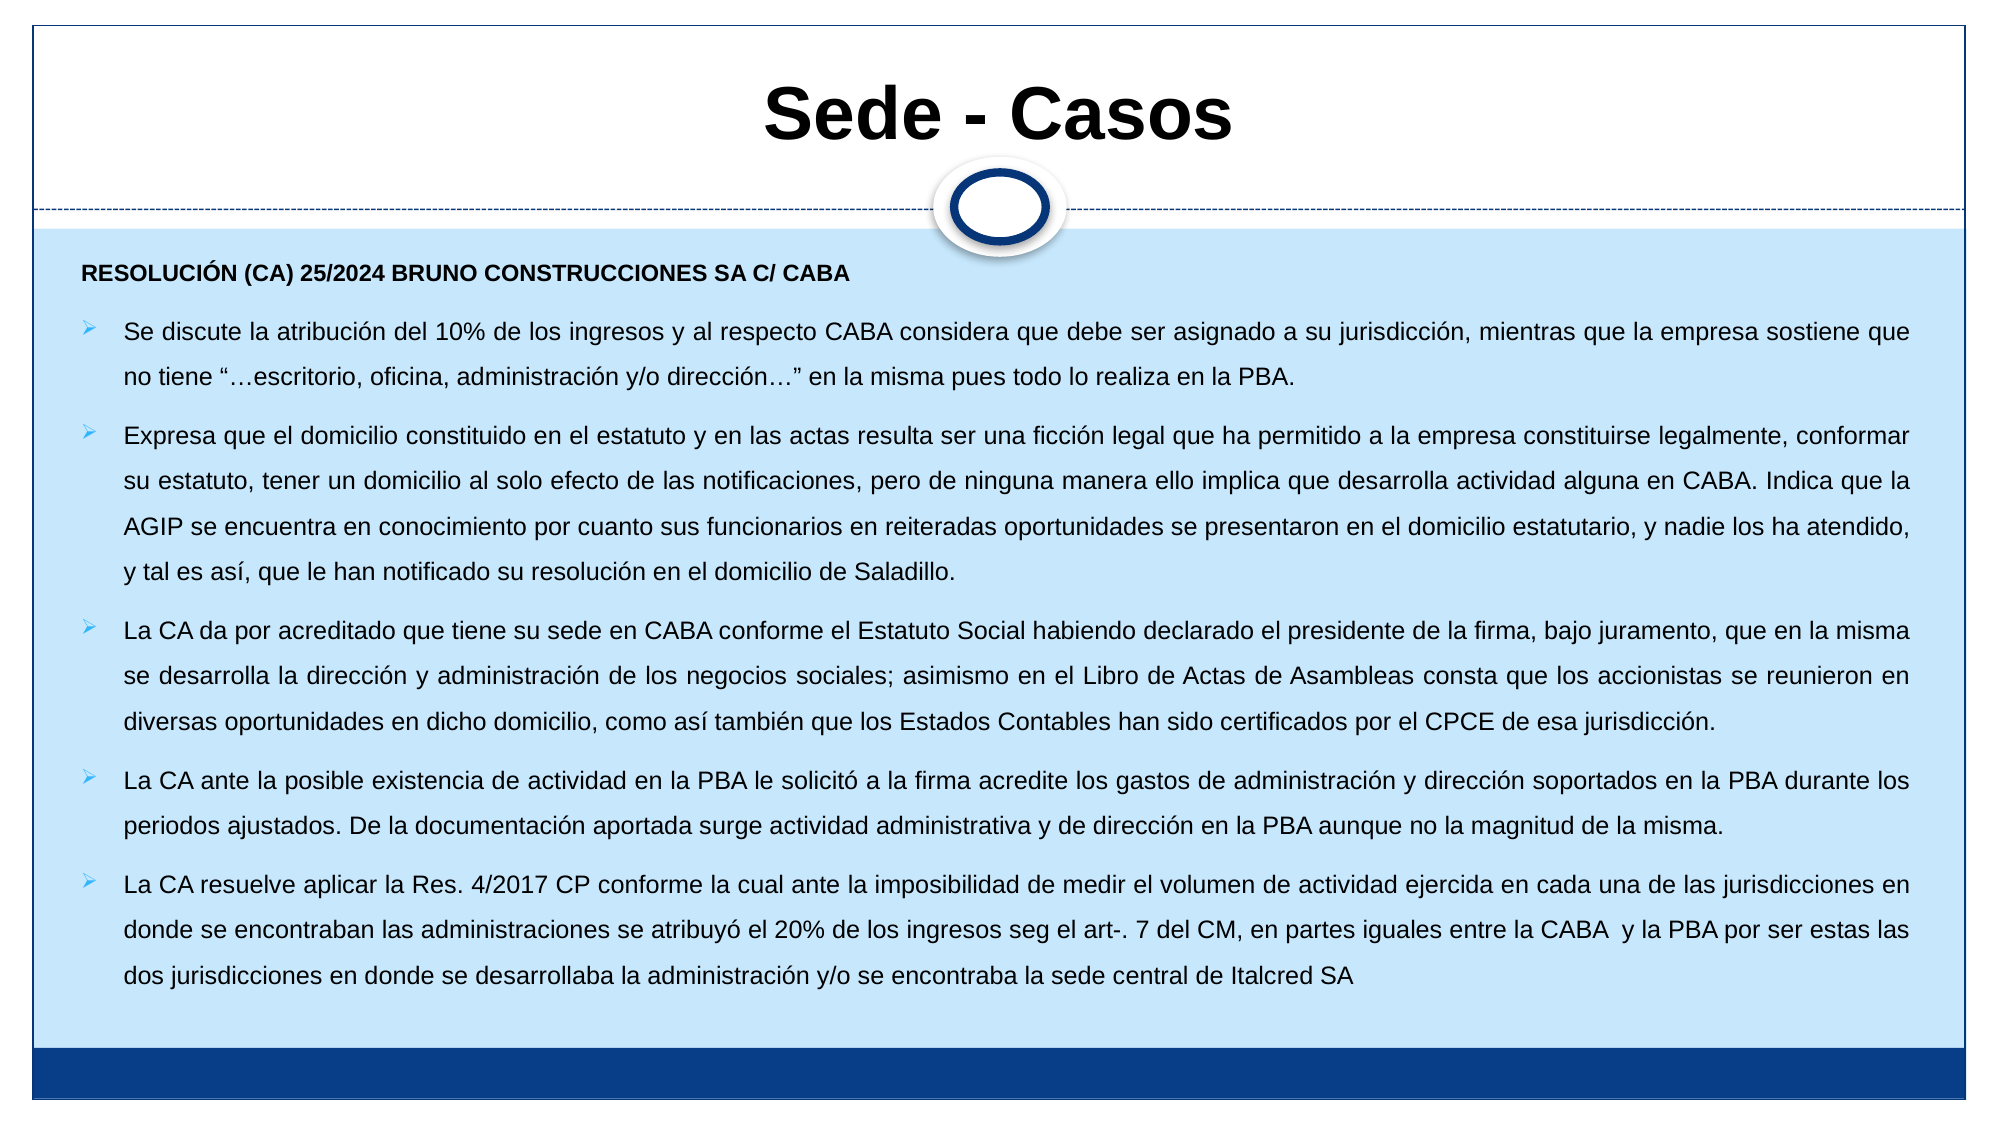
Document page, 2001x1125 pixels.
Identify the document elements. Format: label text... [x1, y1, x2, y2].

title Sede - Casos [65, 37, 1933, 162]
list RESOLUCIÓN (CA) 25/2024 BRUNO CONSTRUCCIONES SA C/ CABA Se discute la atribución del 10% de los ingresos y al respecto CABA considera que debe ser asignado a su jurisdicción, mientras que la empresa sostiene que no tiene “…escritorio, oficina, administración y/o dirección…” en la misma pues todo lo realiza en la PBA. Expresa que el domicilio constituido en el estatuto y en las actas resulta ser una ficción legal que ha permitido a la empresa constituirse legalmente, conformar su estatuto, tener un domicilio al solo efecto de las notificaciones, pero de ninguna manera ello implica que desarrolla actividad alguna en CABA. Indica que la AGIP se encuentra en conocimiento por cuanto sus funcionarios en reiteradas oportunidades se presentaron en el domicilio estatutario, y nadie los ha atendido, y tal es así, que le han notificado su resolución en el domicilio de Saladillo. La CA da por acreditado que tiene su sede en CABA conforme el Estatuto Social habiendo declarado el presidente de la firma, bajo juramento, que en la misma se desarrolla la dirección y administración de los negocios sociales; asimismo en el Libro de Actas de Asambleas consta que los accionistas se reunieron en diversas oportunidades en dicho domicilio, como así también que los Estados Contables han sido certificados por el CPCE de esa jurisdicción. La CA ante la posible existencia de actividad en la PBA le solicitó a la firma acredite los gastos de administración y dirección soportados en la PBA durante los periodos ajustados. De la documentación aportada surge actividad administrativa y de dirección en la PBA aunque no la magnitud de la misma. La CA resuelve aplicar la Res. 4/2017 CP conforme la cual ante la imposibilidad de medir el volumen de actividad ejercida en cada una de las jurisdicciones en donde se encontraban las administraciones se atribuyó el 20% de los ingresos seg el art-. 7 del CM, en partes iguales entre la CABA y la PBA por ser estas las dos jurisdicciones en donde se desarrollaba la administración y/o se encontraba la sede central de Italcred SA [66, 250, 1926, 1059]
